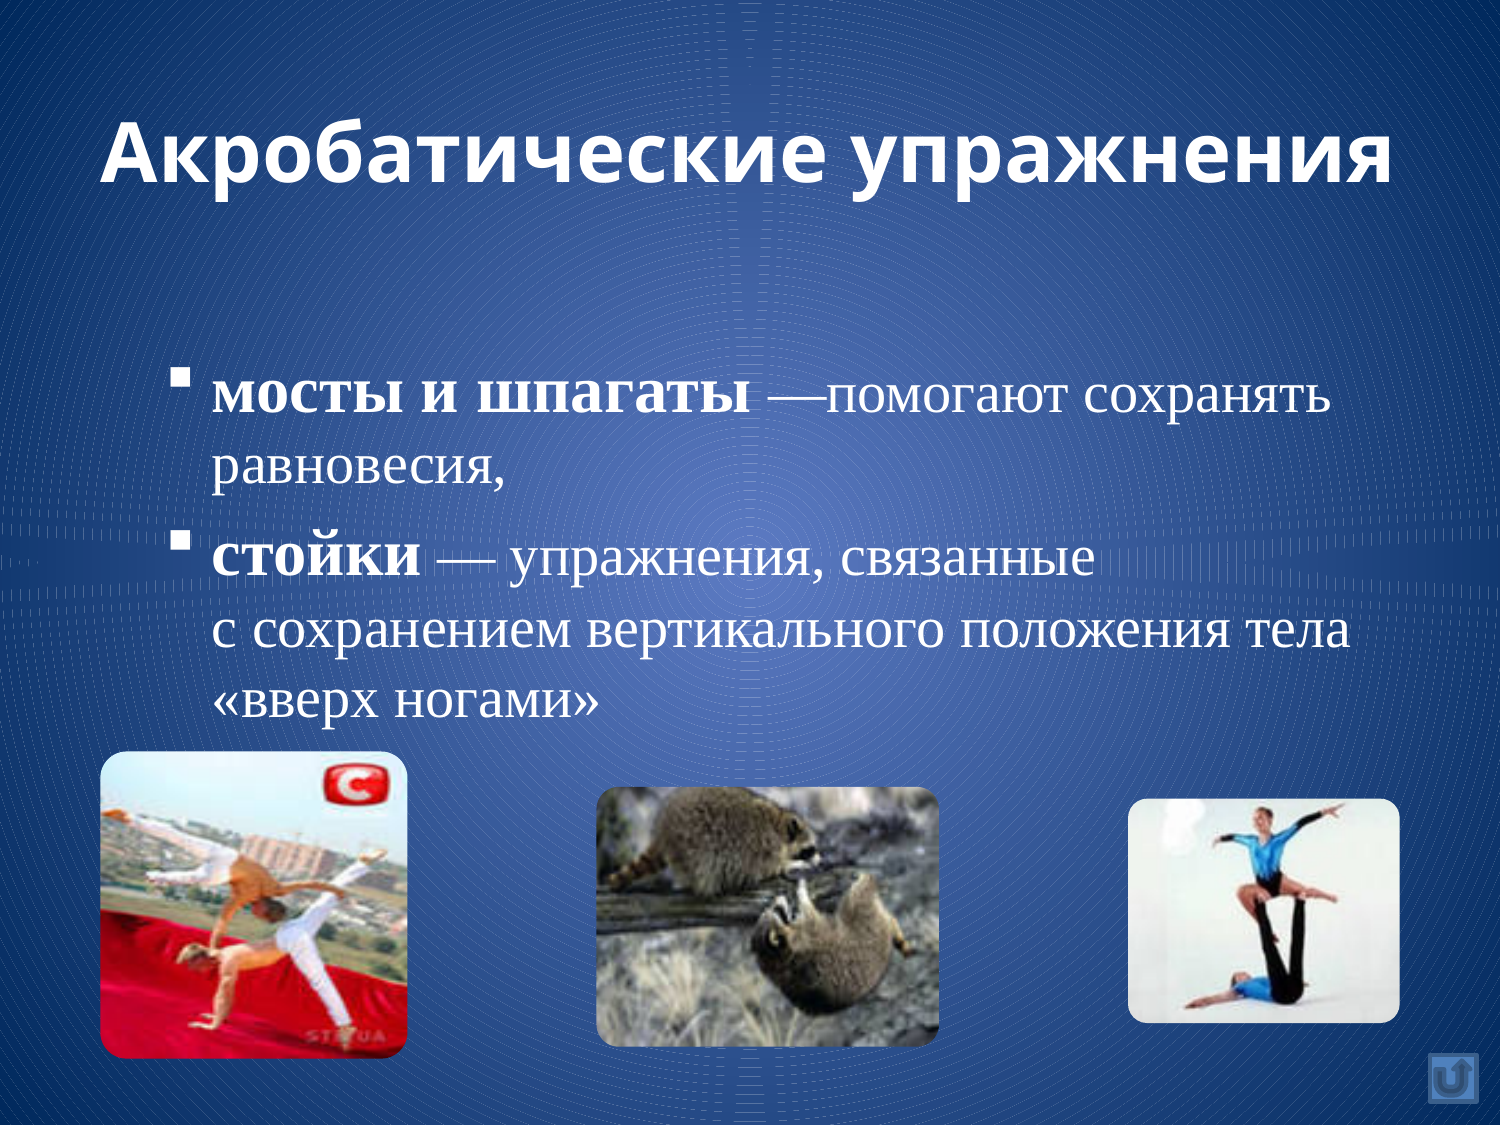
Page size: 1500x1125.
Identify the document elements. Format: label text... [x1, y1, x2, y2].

text_box [1428, 1053, 1479, 1104]
title Акробатические упражнения [72, 66, 1426, 233]
picture [1127, 798, 1400, 1024]
picture [100, 751, 408, 1059]
list мосты и шпагаты —помогают сохранять равновесия, стойки — упражнения, связанные с сохранением вертикального положения тела «вверх ногами» [74, 337, 1426, 994]
picture [596, 786, 940, 1047]
